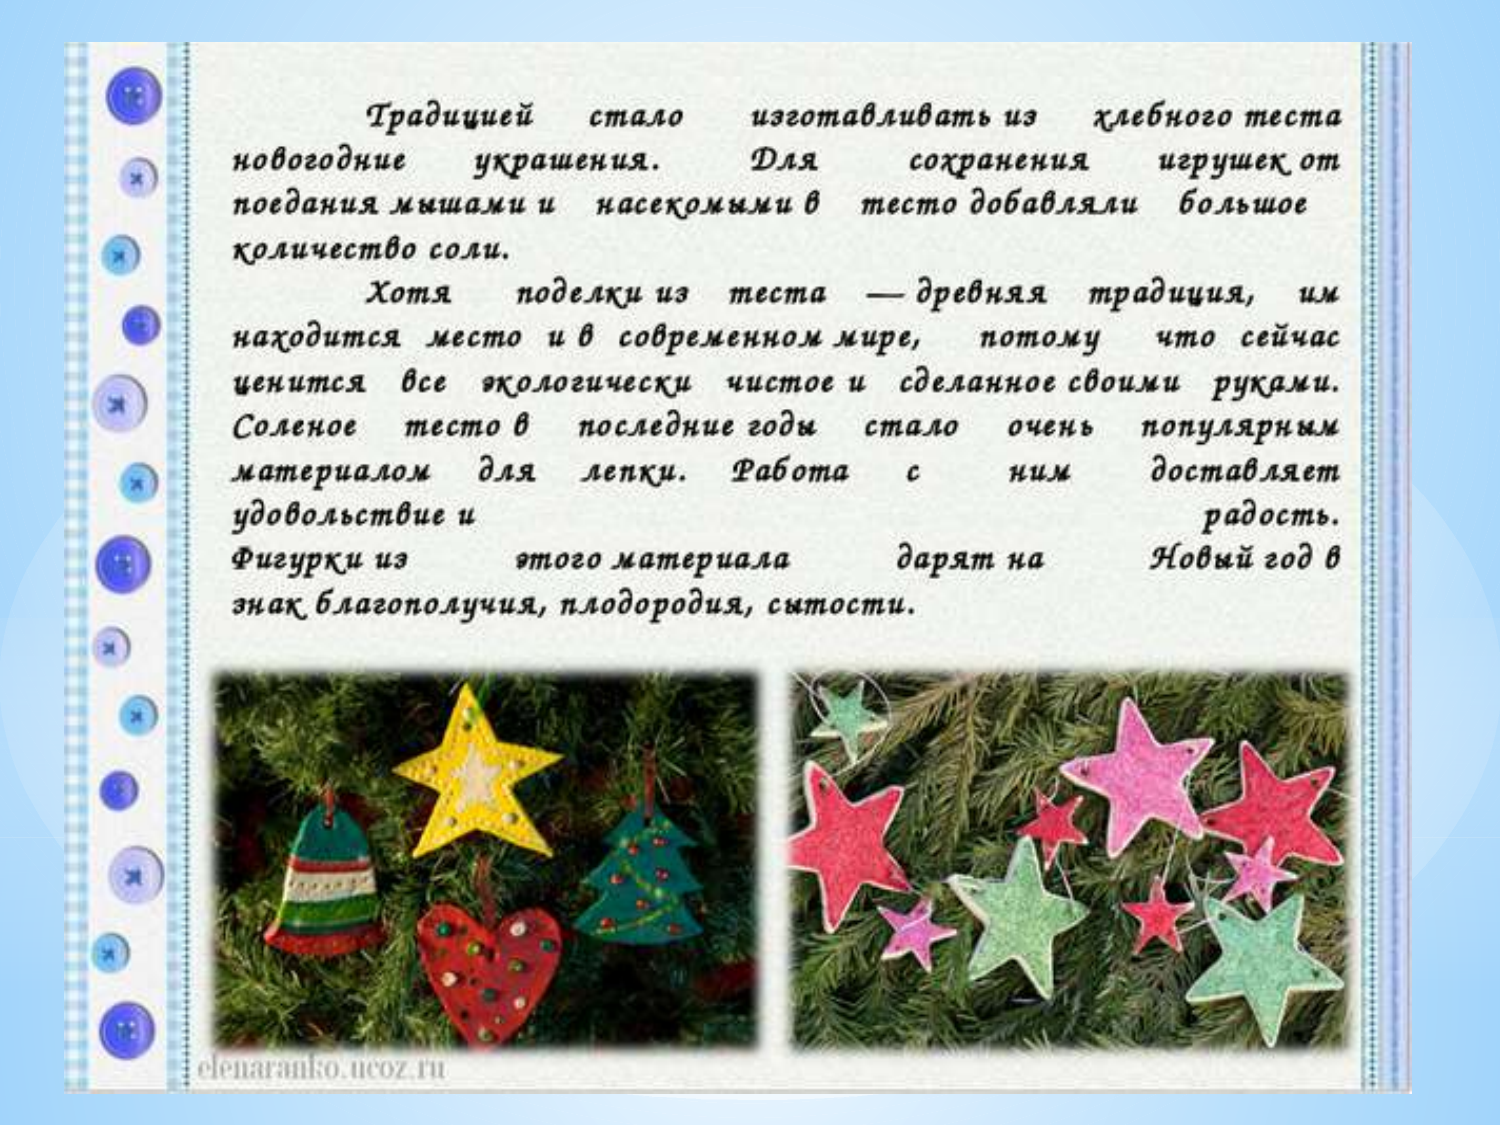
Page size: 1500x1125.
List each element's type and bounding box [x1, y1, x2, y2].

list [64, 42, 1412, 1095]
